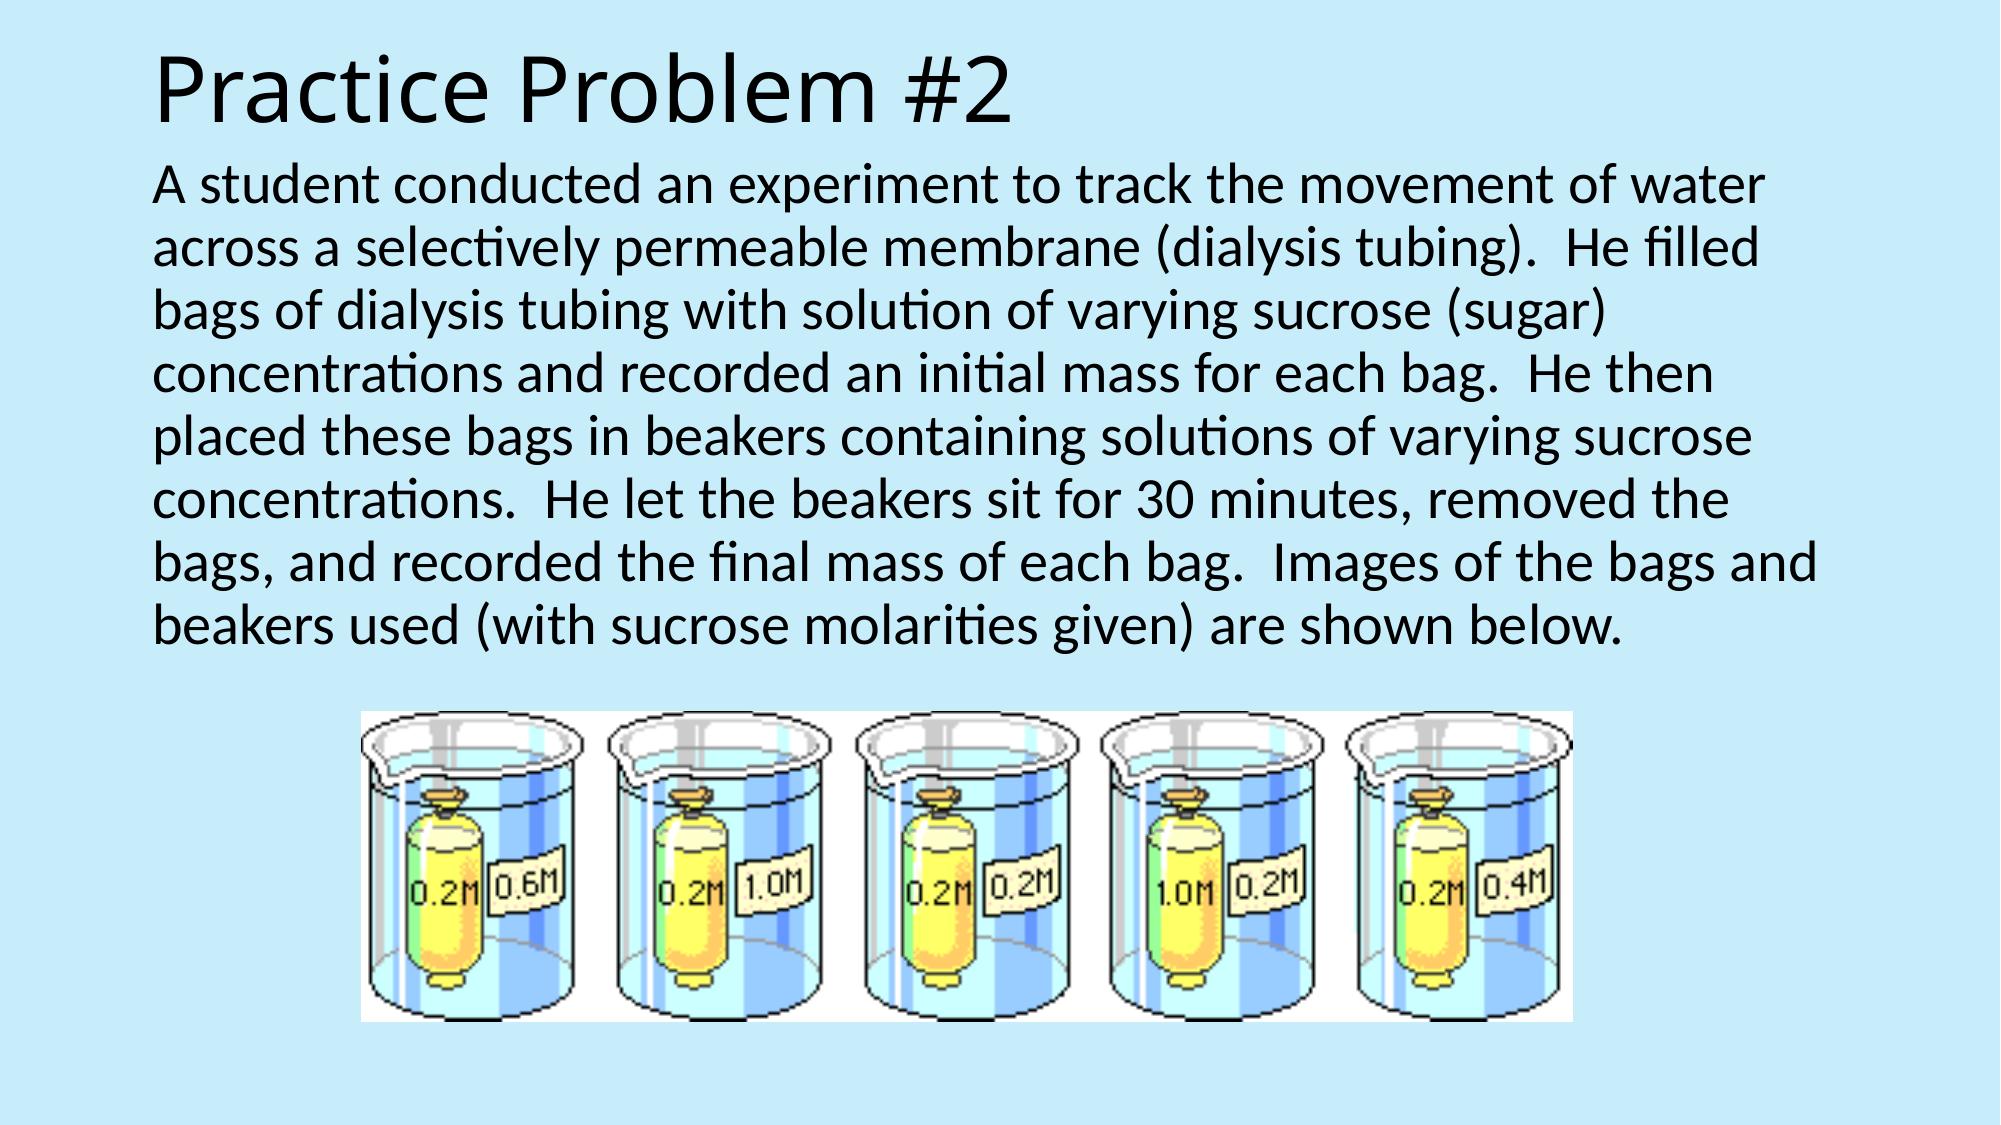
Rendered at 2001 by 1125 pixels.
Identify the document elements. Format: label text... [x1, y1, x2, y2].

title Practice Problem #2 [137, 11, 1863, 145]
picture [361, 711, 1573, 1022]
list A student conducted an experiment to track the movement of water across a selectively permeable membrane (dialysis tubing). He filled bags of dialysis tubing with solution of varying sucrose (sugar) concentrations and recorded an initial mass for each bag. He then placed these bags in beakers containing solutions of varying sucrose concentrations. He let the beakers sit for 30 minutes, removed the bags, and recorded the final mass of each bag. Images of the bags and beakers used (with sucrose molarities given) are shown below. [137, 145, 1863, 712]
